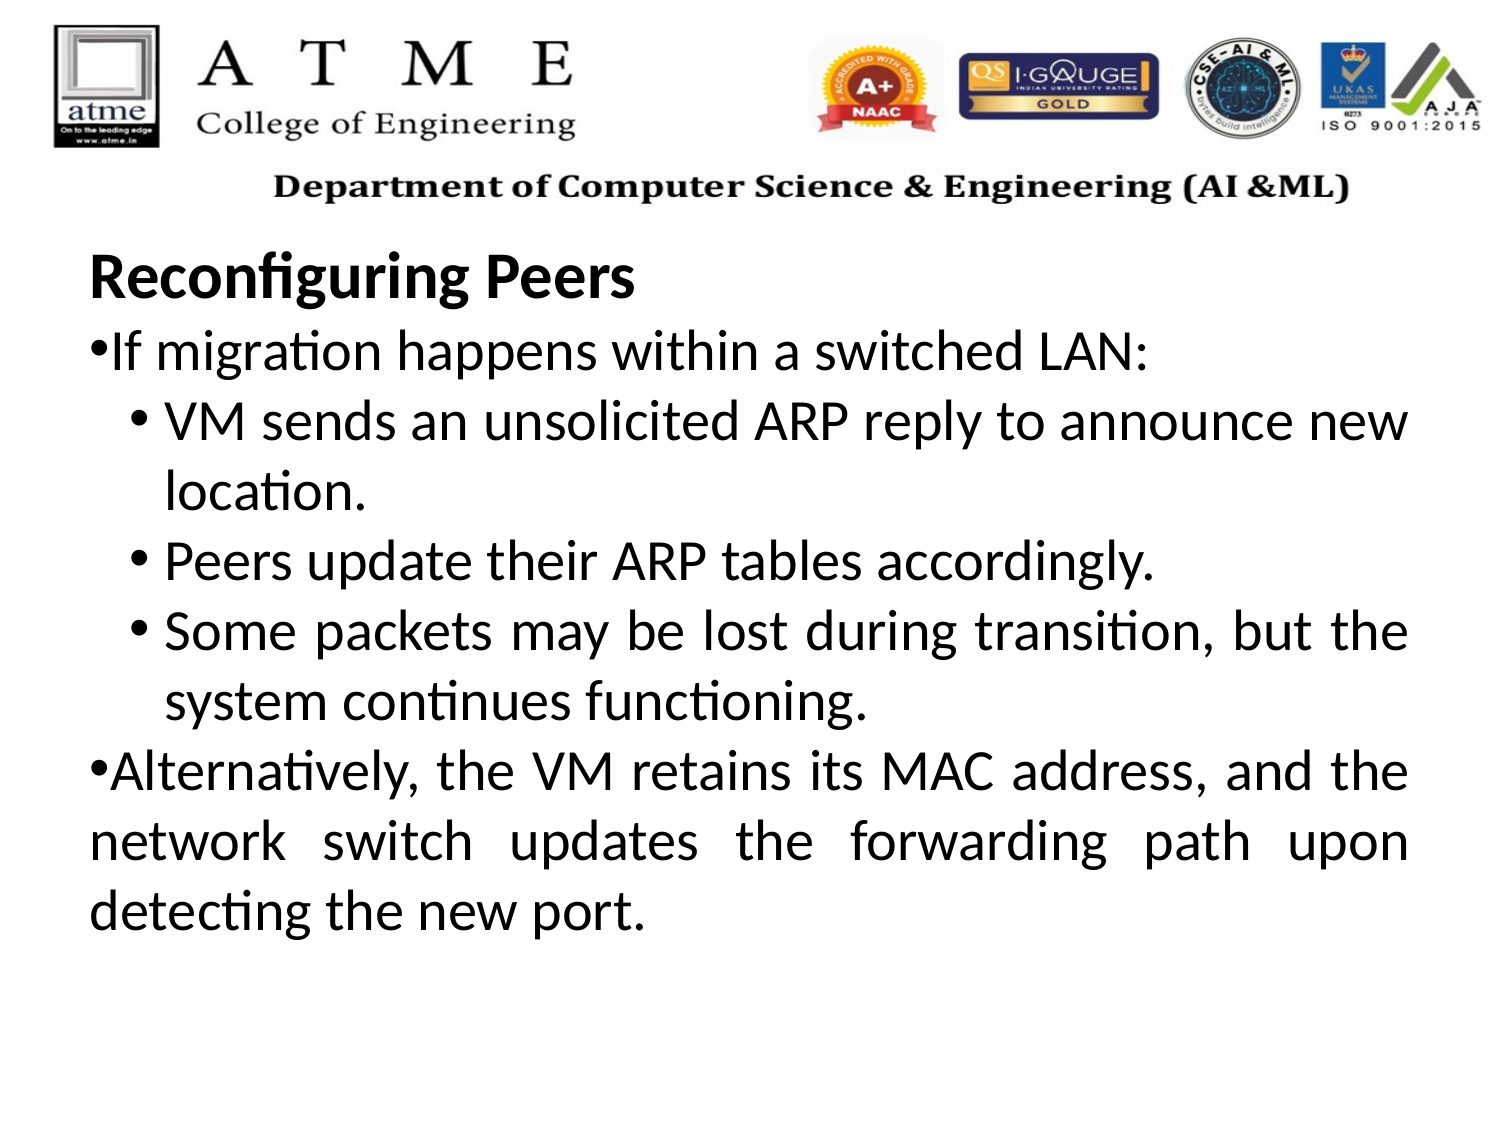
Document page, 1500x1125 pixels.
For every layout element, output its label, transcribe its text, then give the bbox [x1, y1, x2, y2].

text_box Reconfiguring Peers If migration happens within a switched LAN: VM sends an unsolicited ARP reply to announce new location. Peers update their ARP tables accordingly. Some packets may be lost during transition, but the system continues functioning. Alternatively, the VM retains its MAC address, and the network switch updates the forwarding path upon detecting the new port. [74, 234, 1425, 950]
picture [24, 0, 1500, 226]
